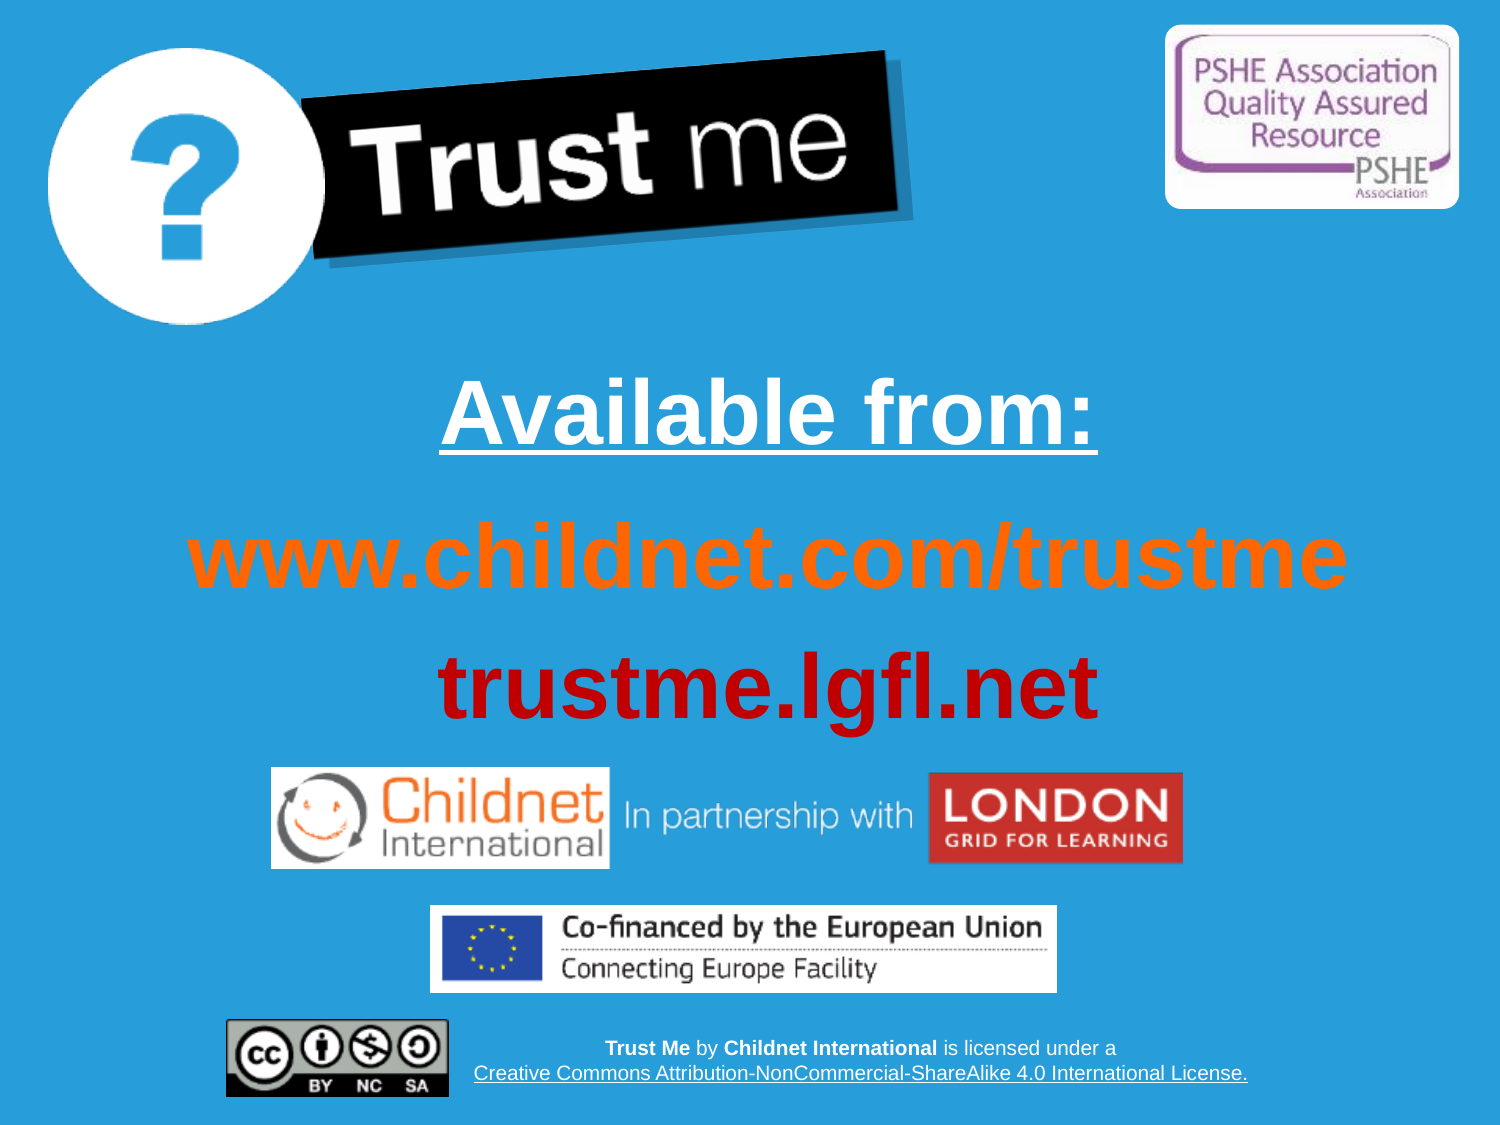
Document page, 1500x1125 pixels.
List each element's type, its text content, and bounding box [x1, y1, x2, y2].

picture [1165, 24, 1460, 209]
picture [430, 905, 1057, 993]
text_box Available from: www.childnet.com/trustme trustme.lgfl.net [159, 325, 1379, 816]
picture [271, 767, 1183, 869]
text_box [226, 1019, 1261, 1108]
picture [48, 48, 913, 325]
